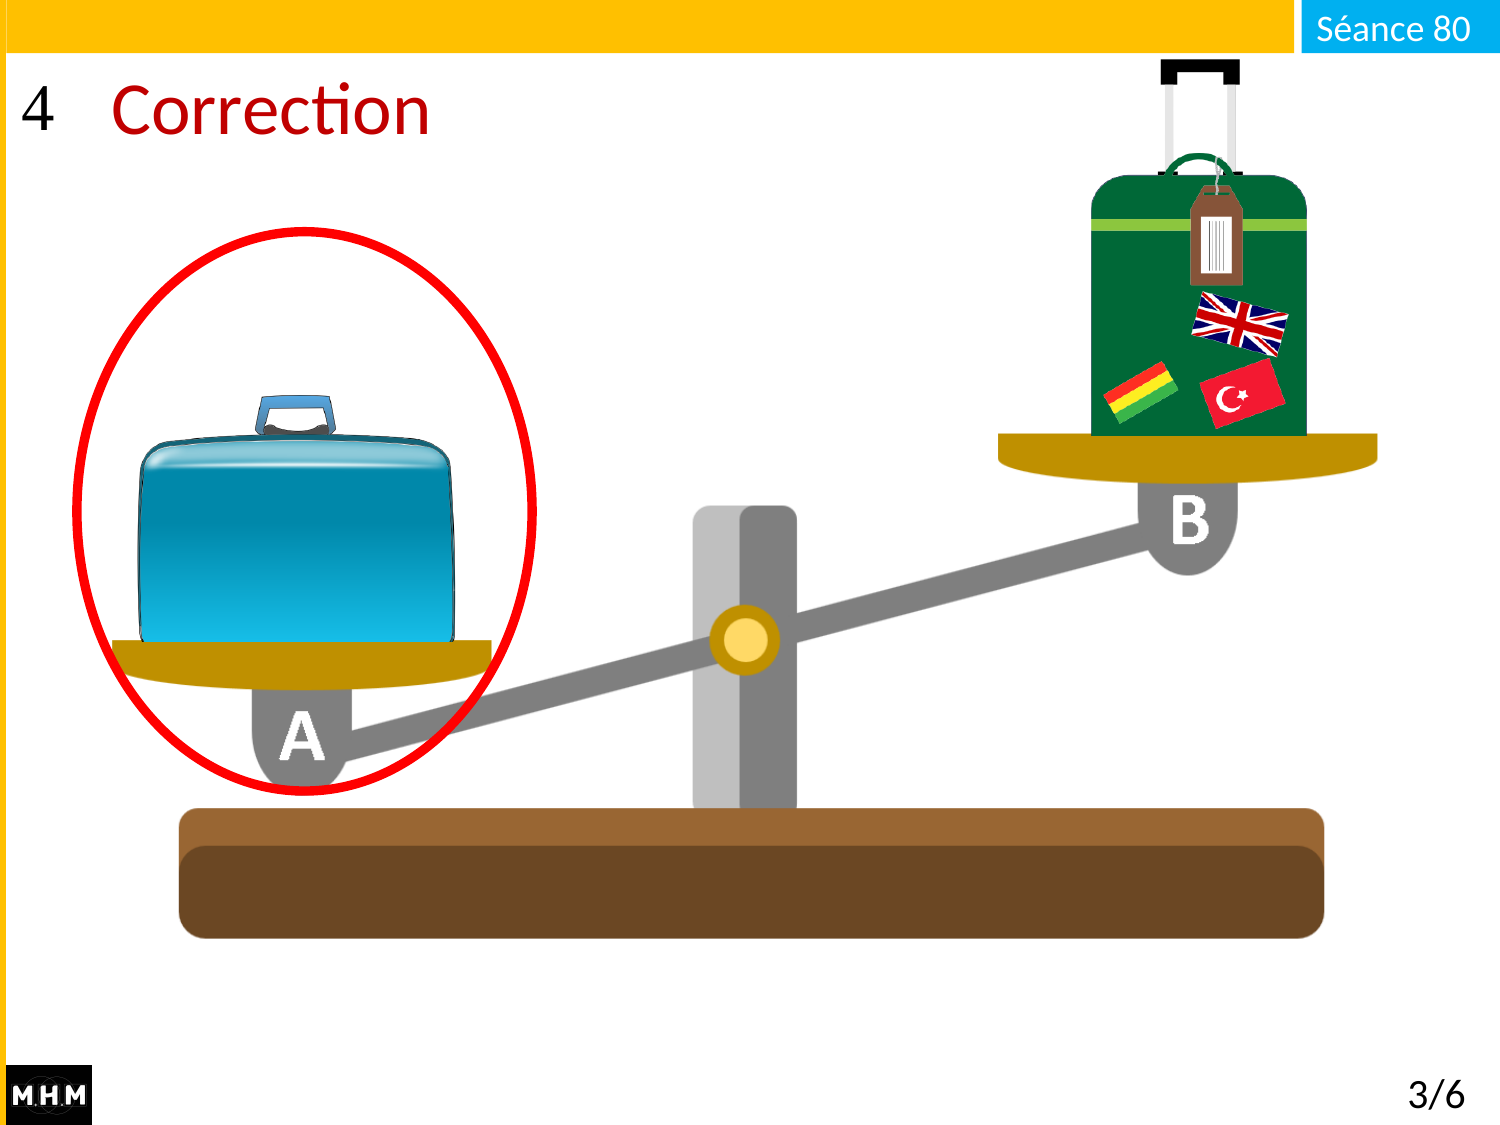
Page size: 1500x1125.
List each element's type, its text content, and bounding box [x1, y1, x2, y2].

list 3/6 [1373, 1064, 1500, 1125]
picture [6, 1065, 92, 1125]
title Correction [96, 60, 960, 160]
picture [109, 53, 1437, 947]
text_box [75, 230, 513, 657]
